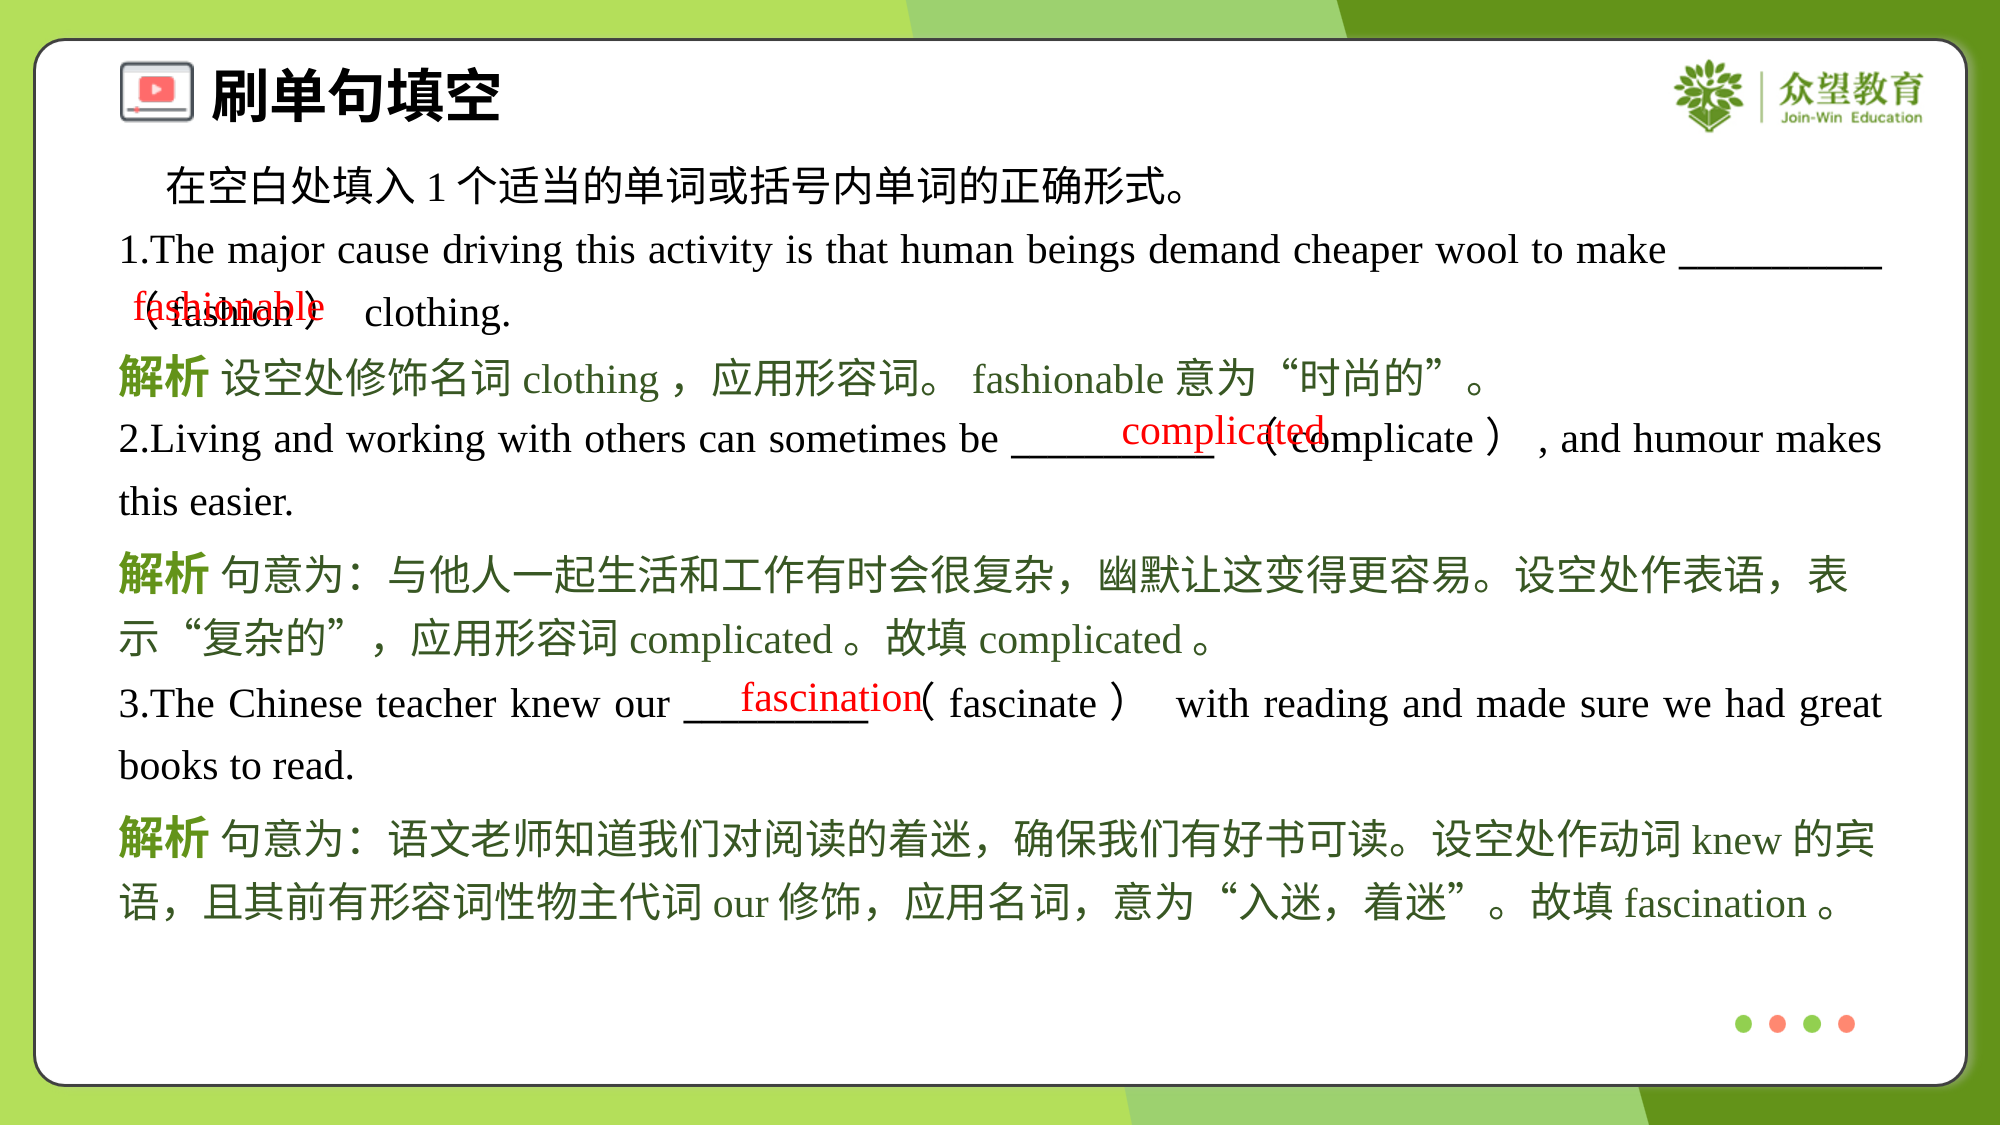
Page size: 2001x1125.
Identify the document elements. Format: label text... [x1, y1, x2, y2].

text_box 2.Living and working with others can sometimes be ___________ （complicate）, and humour makes this easier. [118, 398, 1883, 518]
text_box fascination [736, 656, 928, 715]
text_box 解析 句意为：语文老师知道我们对阅读的着迷，确保我们有好书可读。设空处作动词knew的宾语，且其前有形容词性物主代词our修饰，应用名词，意为“入迷，着迷”。故填fascination。 [118, 794, 1883, 922]
picture [0, 0, 2000, 1125]
text_box fashionable [128, 265, 330, 324]
text_box 在空白处填入1个适当的单词或括号内单词的正确形式。 1.The major cause driving this activity is that human beings demand cheaper wool to make ___________ （fashion） clothing. [118, 146, 1883, 329]
text_box complicated [1117, 390, 1330, 448]
text_box 解析 设空处修饰名词clothing，应用形容词。fashionable意为“时尚的”。 [118, 334, 1883, 396]
text_box 3.The Chinese teacher knew our __________ （fascinate） with reading and made sure we had great books to read. [118, 663, 1883, 783]
text_box 解析 句意为：与他人一起生活和工作有时会很复杂，幽默让这变得更容易。设空处作表语，表示“复杂的”，应用形容词complicated。故填complicated。 [118, 530, 1883, 657]
